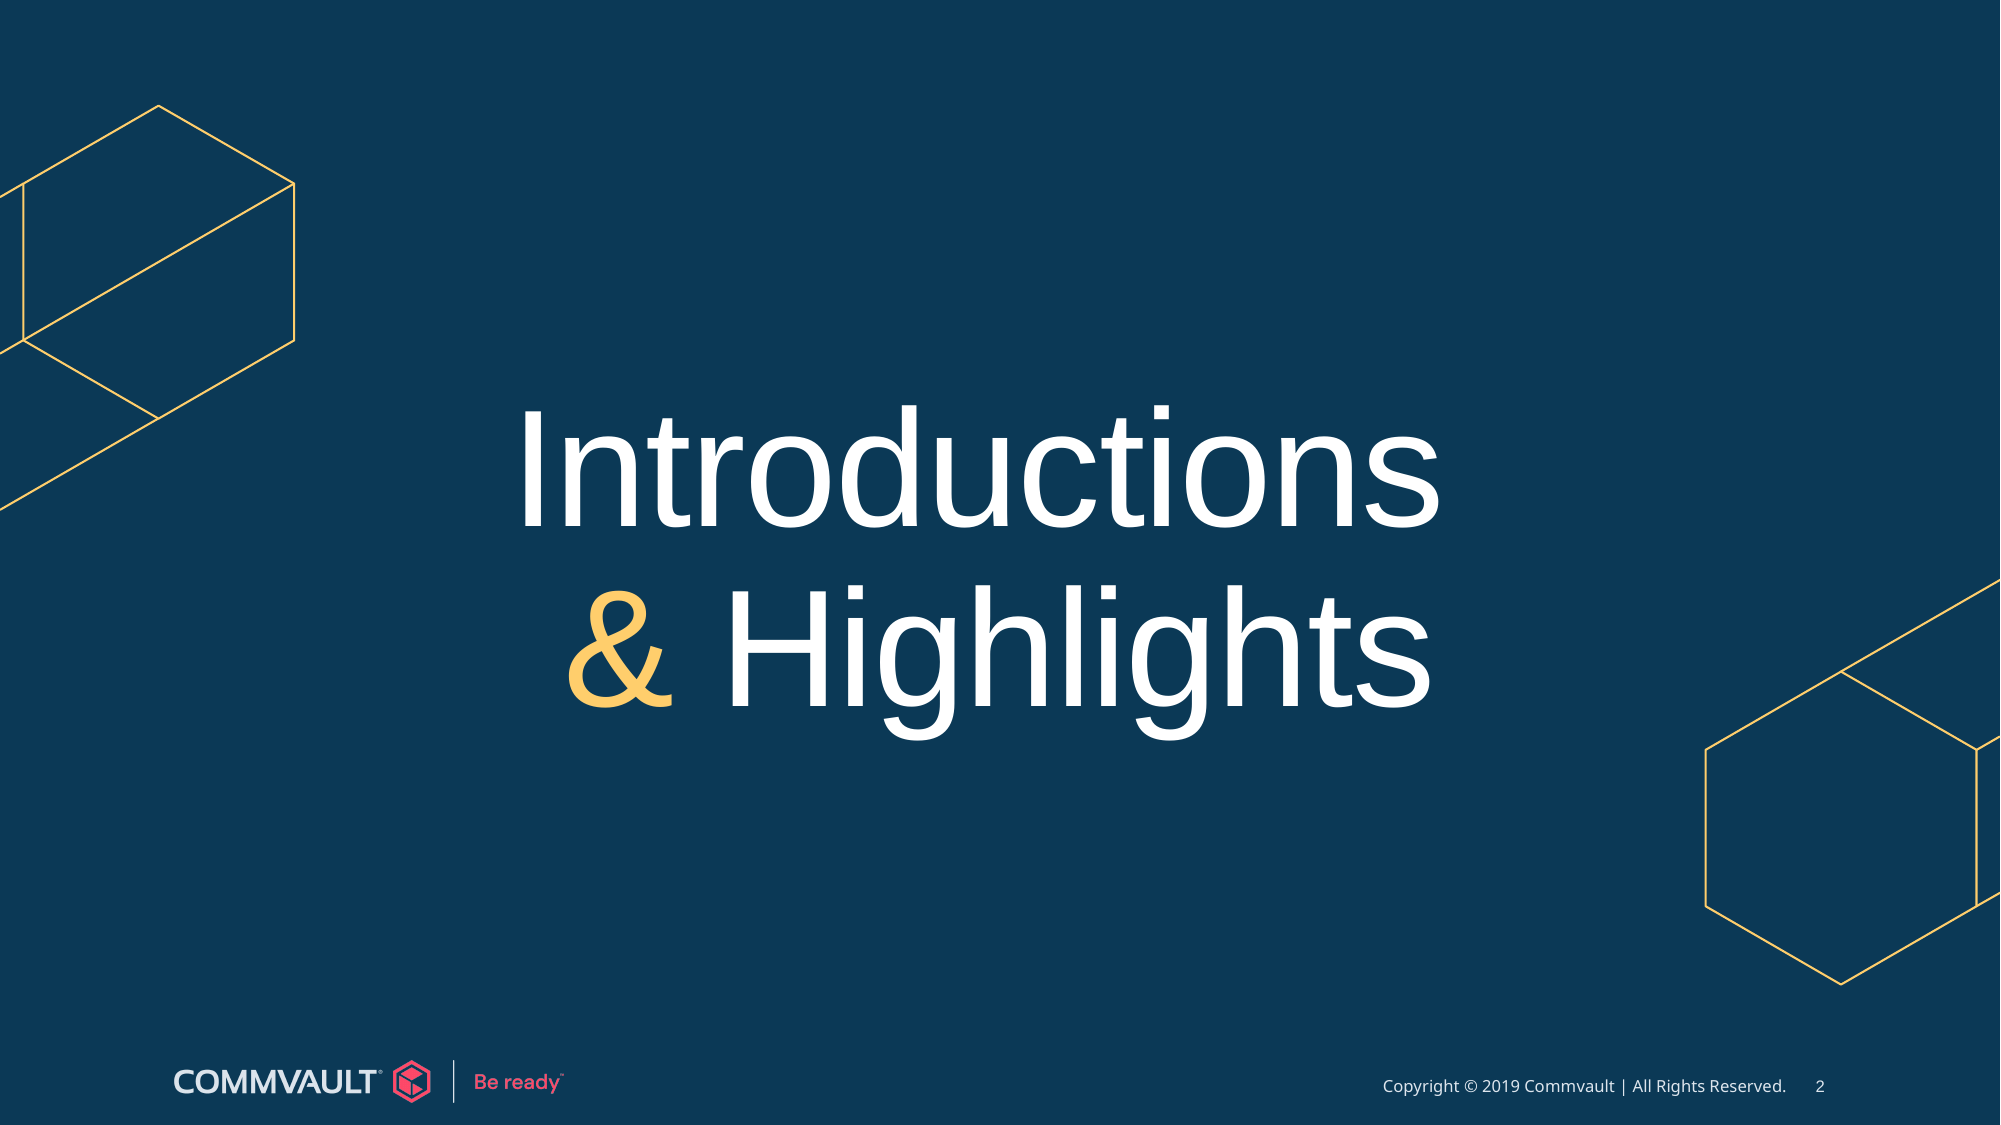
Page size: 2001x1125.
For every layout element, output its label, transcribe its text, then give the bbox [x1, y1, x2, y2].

title Introductions & Highlights [319, 378, 1681, 747]
slide_number 2 [1790, 1051, 1825, 1097]
picture [174, 1060, 564, 1103]
